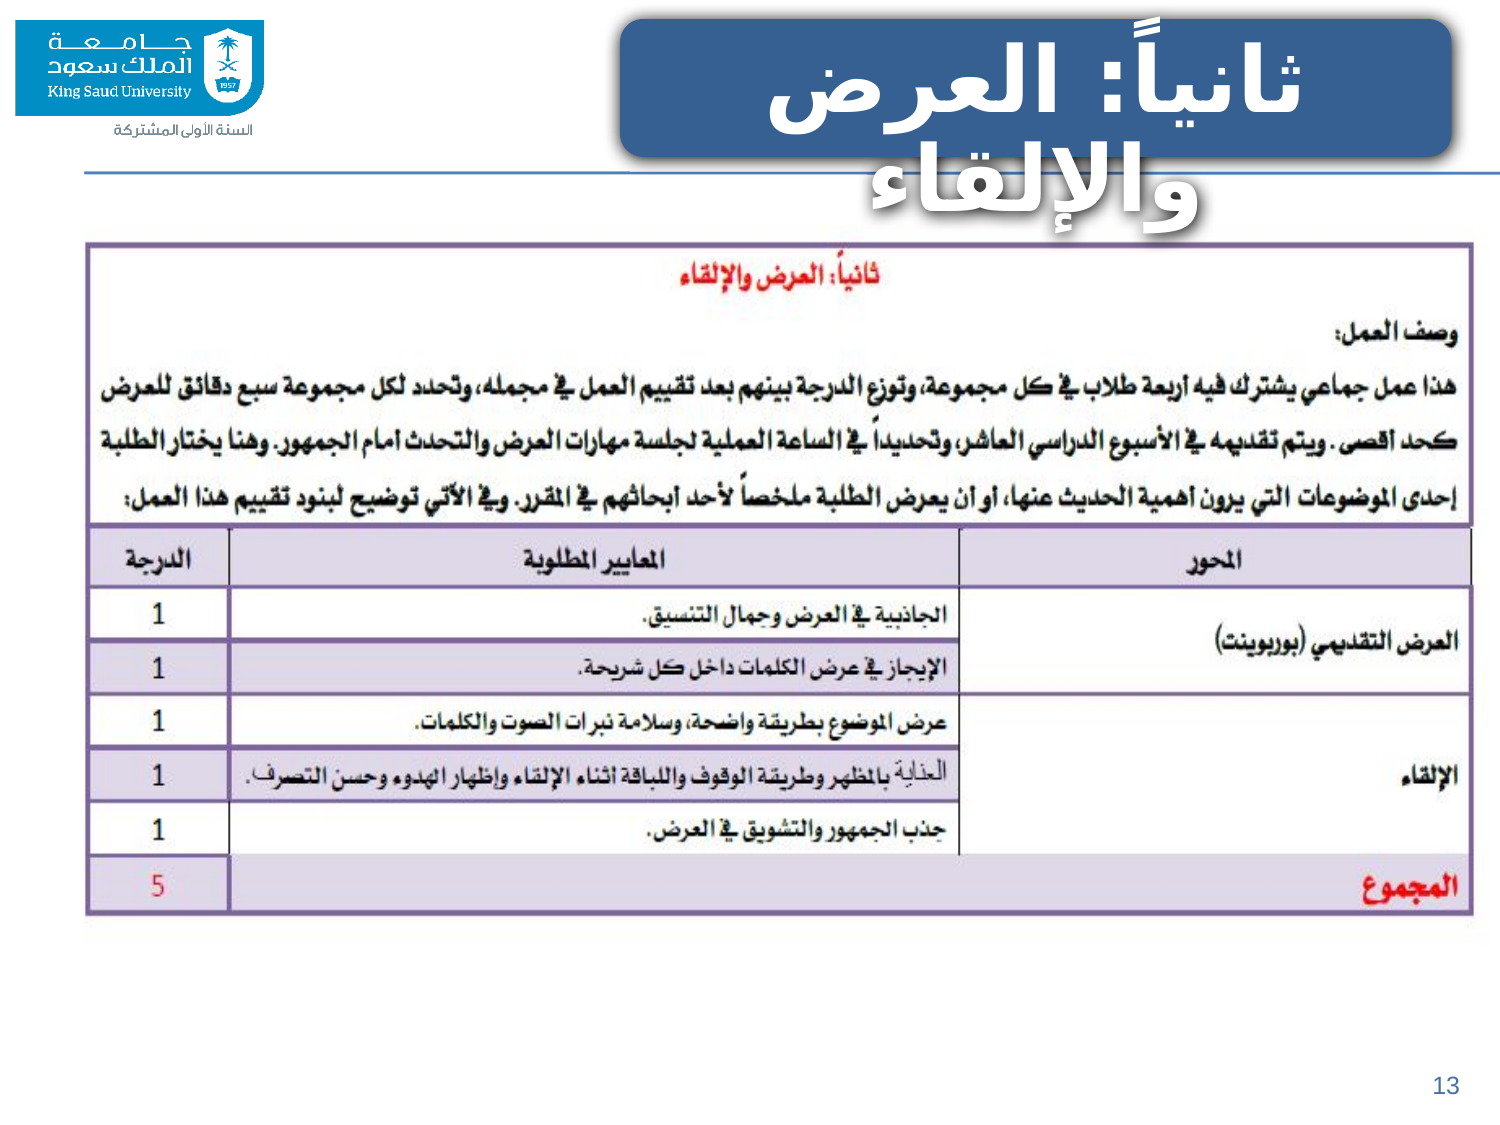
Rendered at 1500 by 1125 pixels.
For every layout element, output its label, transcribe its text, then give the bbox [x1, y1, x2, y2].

slide_number 13 [1350, 1062, 1475, 1103]
picture [58, 195, 1500, 967]
picture [0, 2, 281, 153]
text_box ثانياً: العرض والإلقاء [619, 18, 1453, 158]
